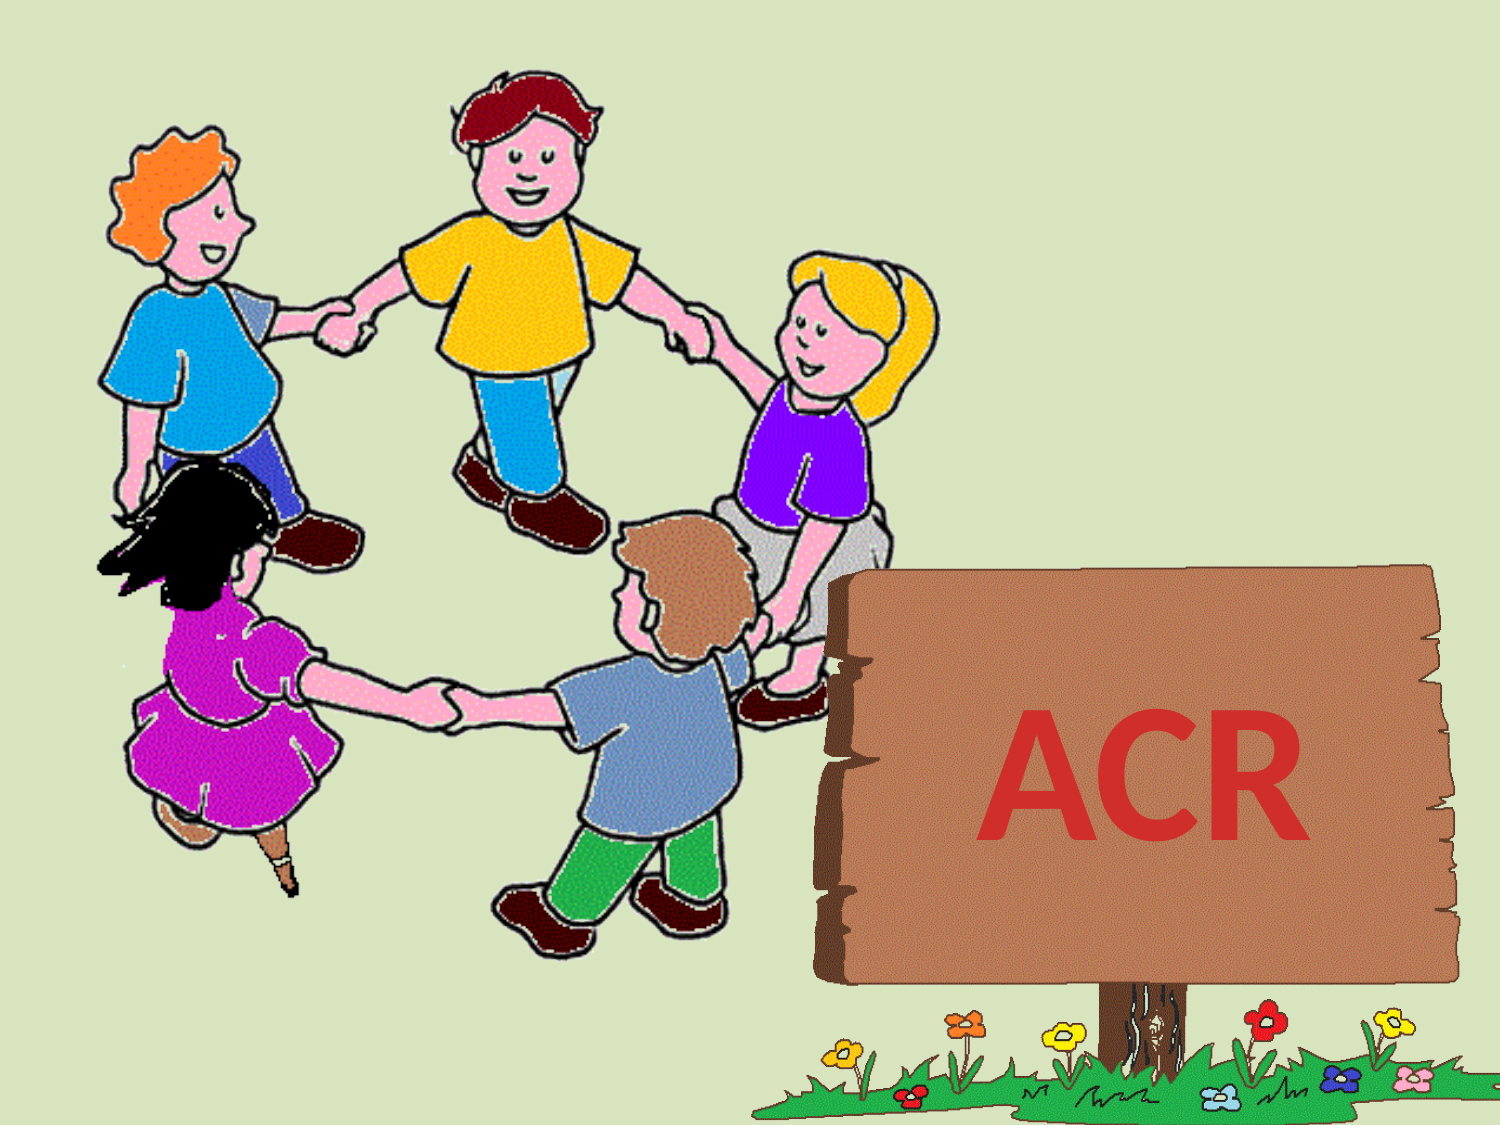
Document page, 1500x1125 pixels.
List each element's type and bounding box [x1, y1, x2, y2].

picture [0, 42, 1009, 1027]
text_box [749, 562, 1500, 1125]
